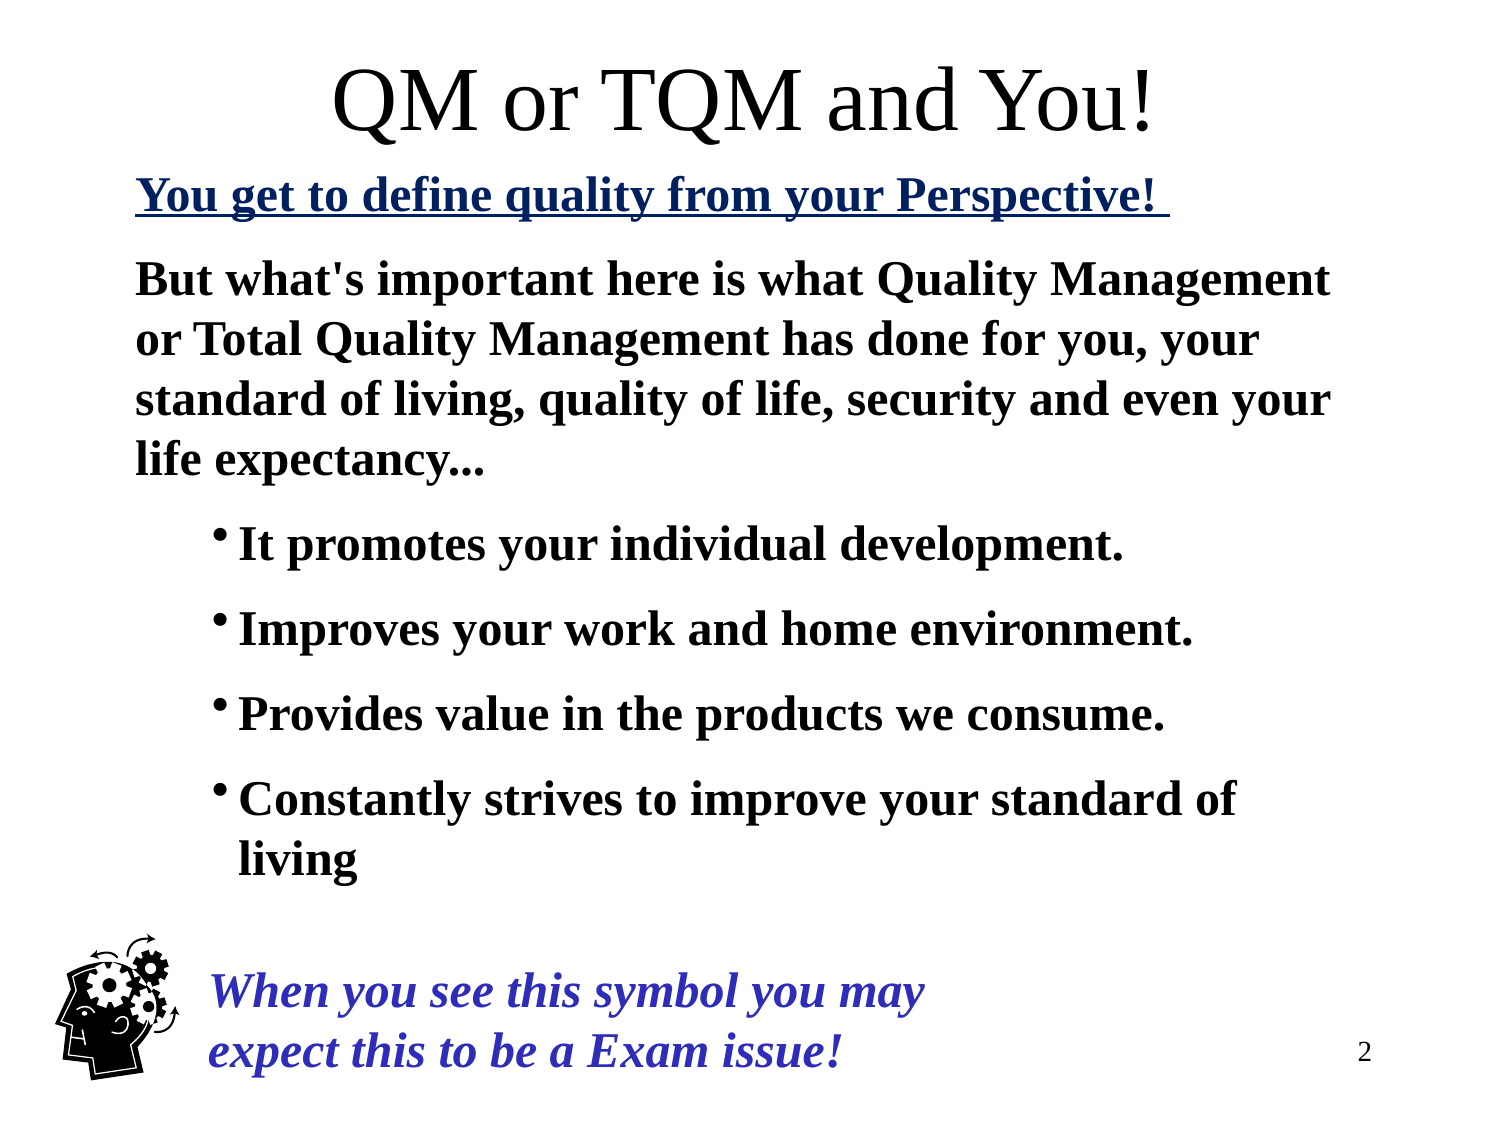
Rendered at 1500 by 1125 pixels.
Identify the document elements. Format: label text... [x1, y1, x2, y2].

picture [54, 933, 180, 1081]
text_box You get to define quality from your Perspective! But what's important here is what Quality Management or Total Quality Management has done for you, your standard of living, quality of life, security and even your life expectancy... It promotes your individual development. Improves your work and home environment. Provides value in the products we consume. Constantly strives to improve your standard of living [120, 153, 1371, 894]
slide_number 2 [1074, 1025, 1388, 1100]
title QM or TQM and You! [107, 0, 1383, 188]
text_box When you see this symbol you may expect this to be a Exam issue! [193, 949, 1025, 1085]
